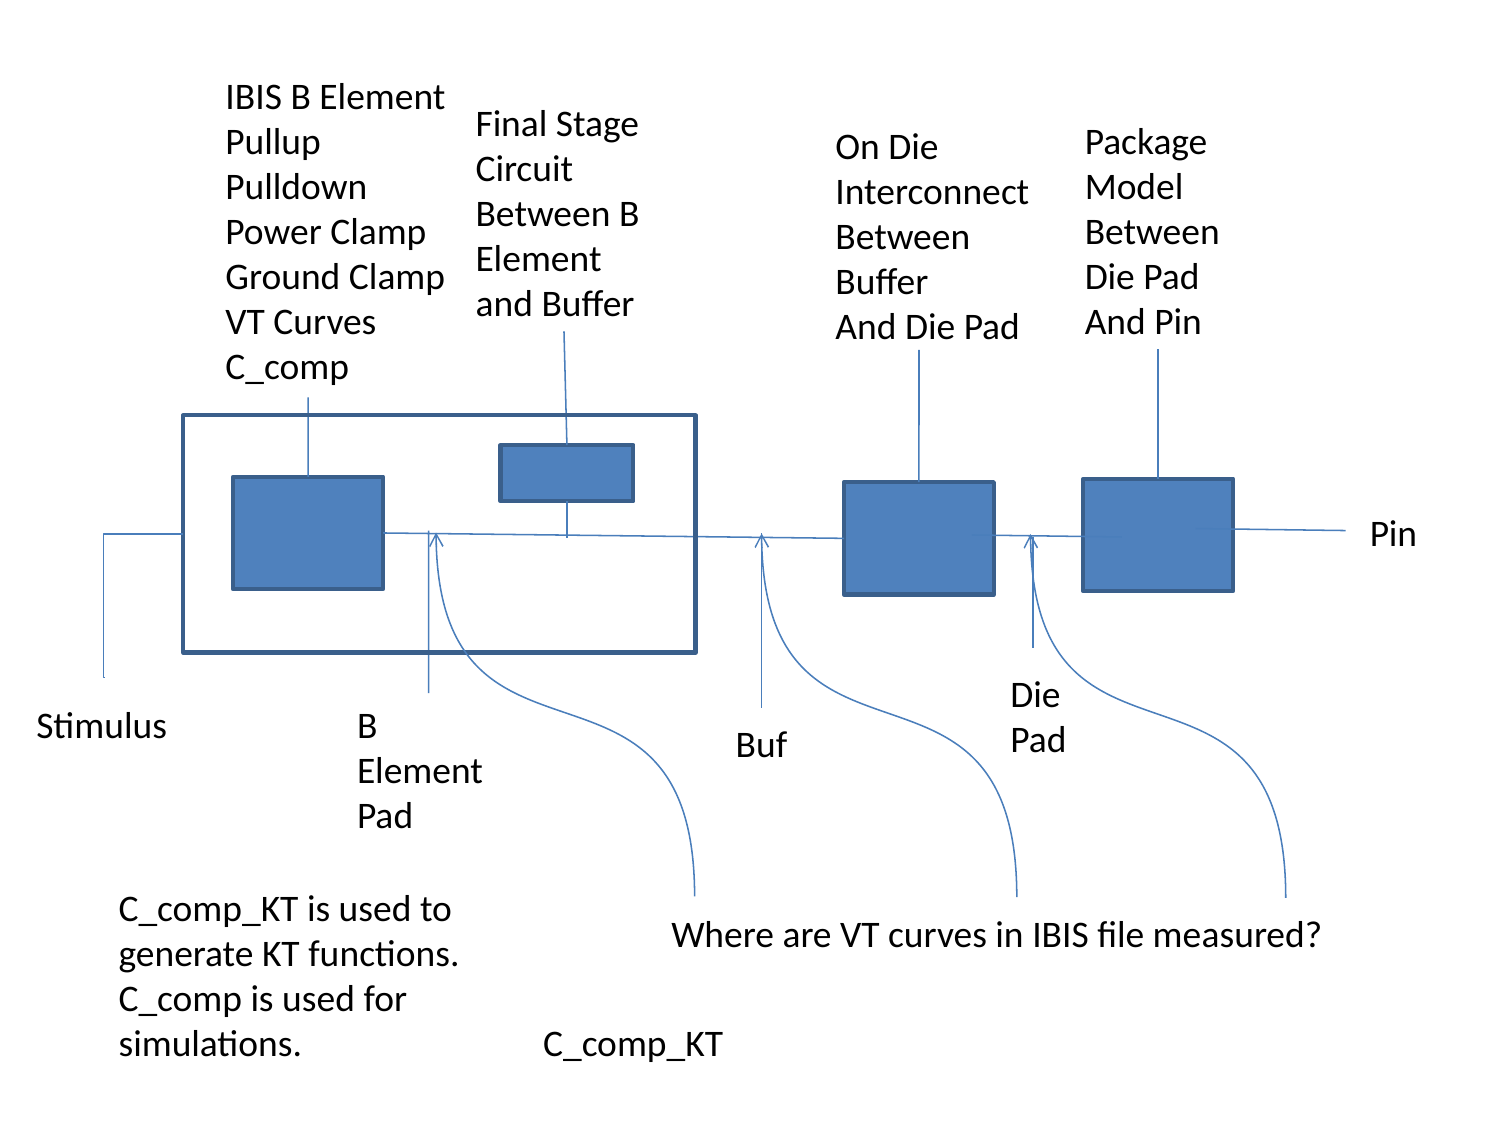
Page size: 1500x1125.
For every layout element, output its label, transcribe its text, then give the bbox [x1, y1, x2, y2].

text_box Where are VT curves in IBIS file measured? [656, 902, 1339, 962]
text_box B Element Pad [342, 693, 378, 843]
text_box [383, 584, 748, 844]
text_box Package Model Between Die Pad And Pin [1069, 109, 1247, 350]
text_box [975, 588, 1341, 844]
text_box [1081, 477, 1235, 586]
text_box [181, 413, 698, 655]
text_box C_comp_KT [528, 1011, 739, 1072]
text_box Stimulus [21, 693, 183, 753]
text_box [971, 534, 1123, 538]
text_box On Die Interconnect Between Buffer And Die Pad [820, 114, 1047, 355]
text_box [570, 532, 845, 539]
text_box Pin [1355, 501, 1433, 562]
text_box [382, 532, 428, 539]
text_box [71, 565, 216, 646]
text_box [563, 333, 568, 446]
text_box C_comp_KT is used to generate KT functions. C_comp is used for simulations. [103, 876, 513, 1072]
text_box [430, 532, 562, 539]
text_box IBIS B Element Pullup Pulldown Power Clamp Ground Clamp VT Curves C_comp [210, 64, 461, 394]
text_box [707, 587, 974, 844]
text_box Final Stage Circuit Between B Element and Buffer [460, 91, 668, 332]
text_box [842, 480, 996, 586]
